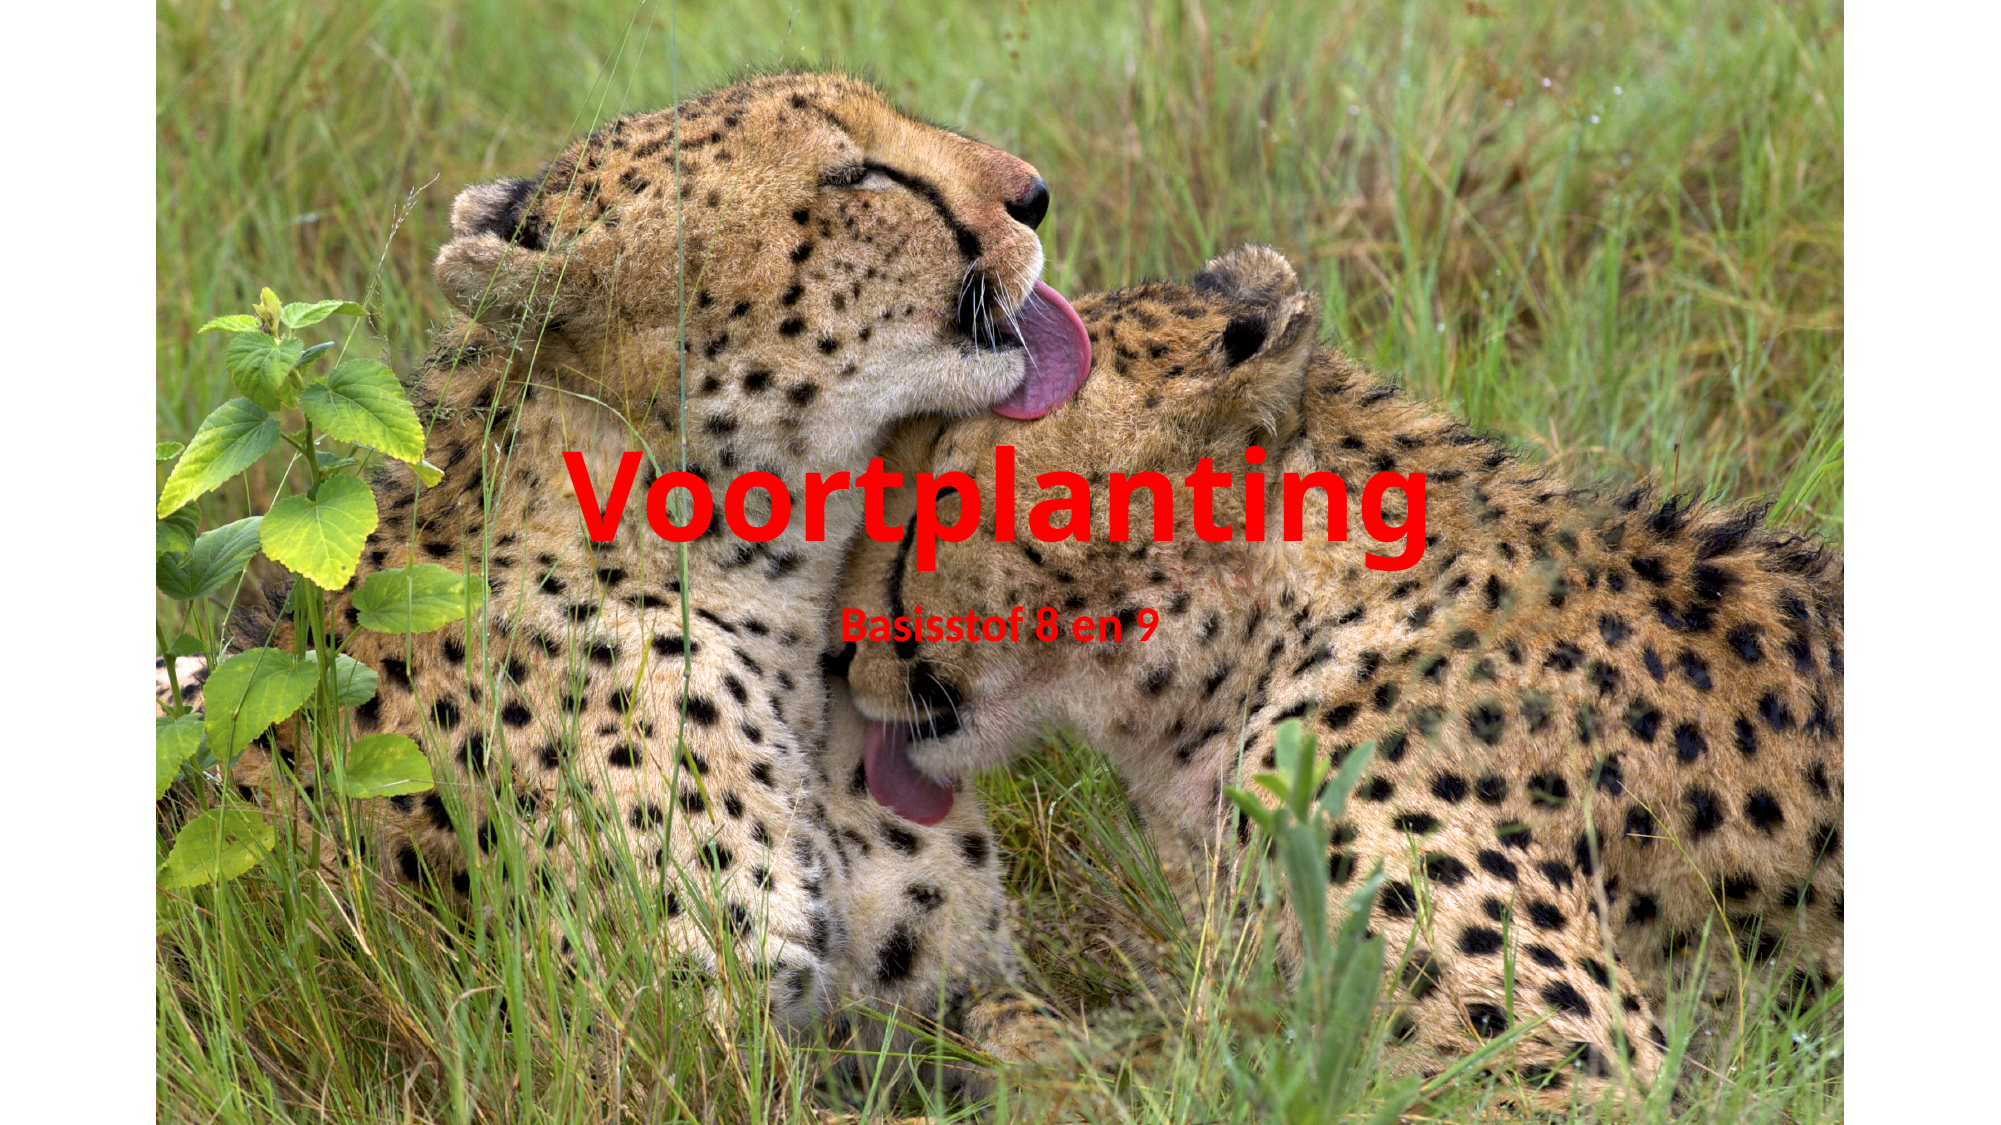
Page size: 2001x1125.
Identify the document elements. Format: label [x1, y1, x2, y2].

picture [156, 0, 1844, 1125]
